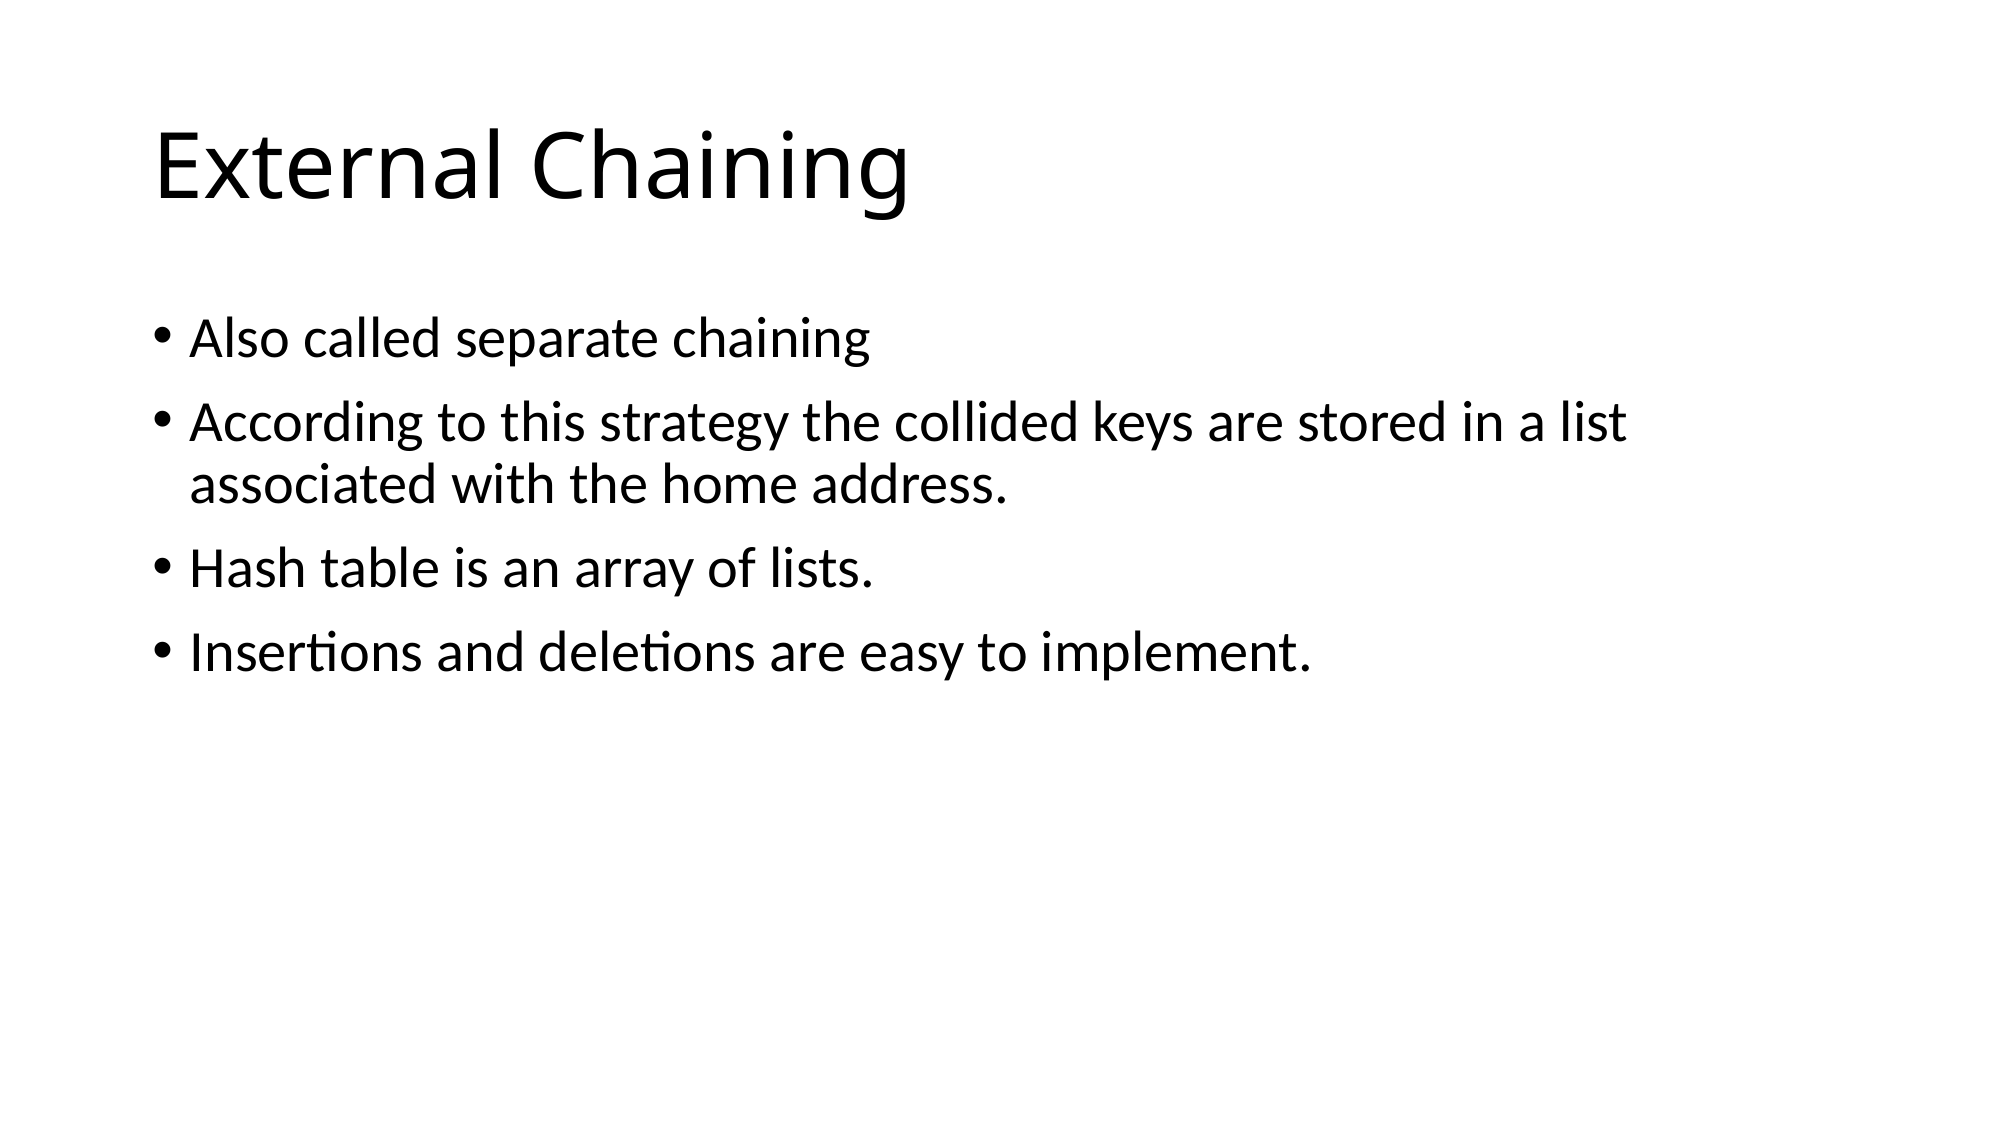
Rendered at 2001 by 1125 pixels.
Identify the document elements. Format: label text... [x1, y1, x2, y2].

list Also called separate chaining According to this strategy the collided keys are stored in a list associated with the home address. Hash table is an array of lists. Insertions and deletions are easy to implement. [137, 299, 1863, 1014]
title External Chaining [137, 59, 1863, 278]
